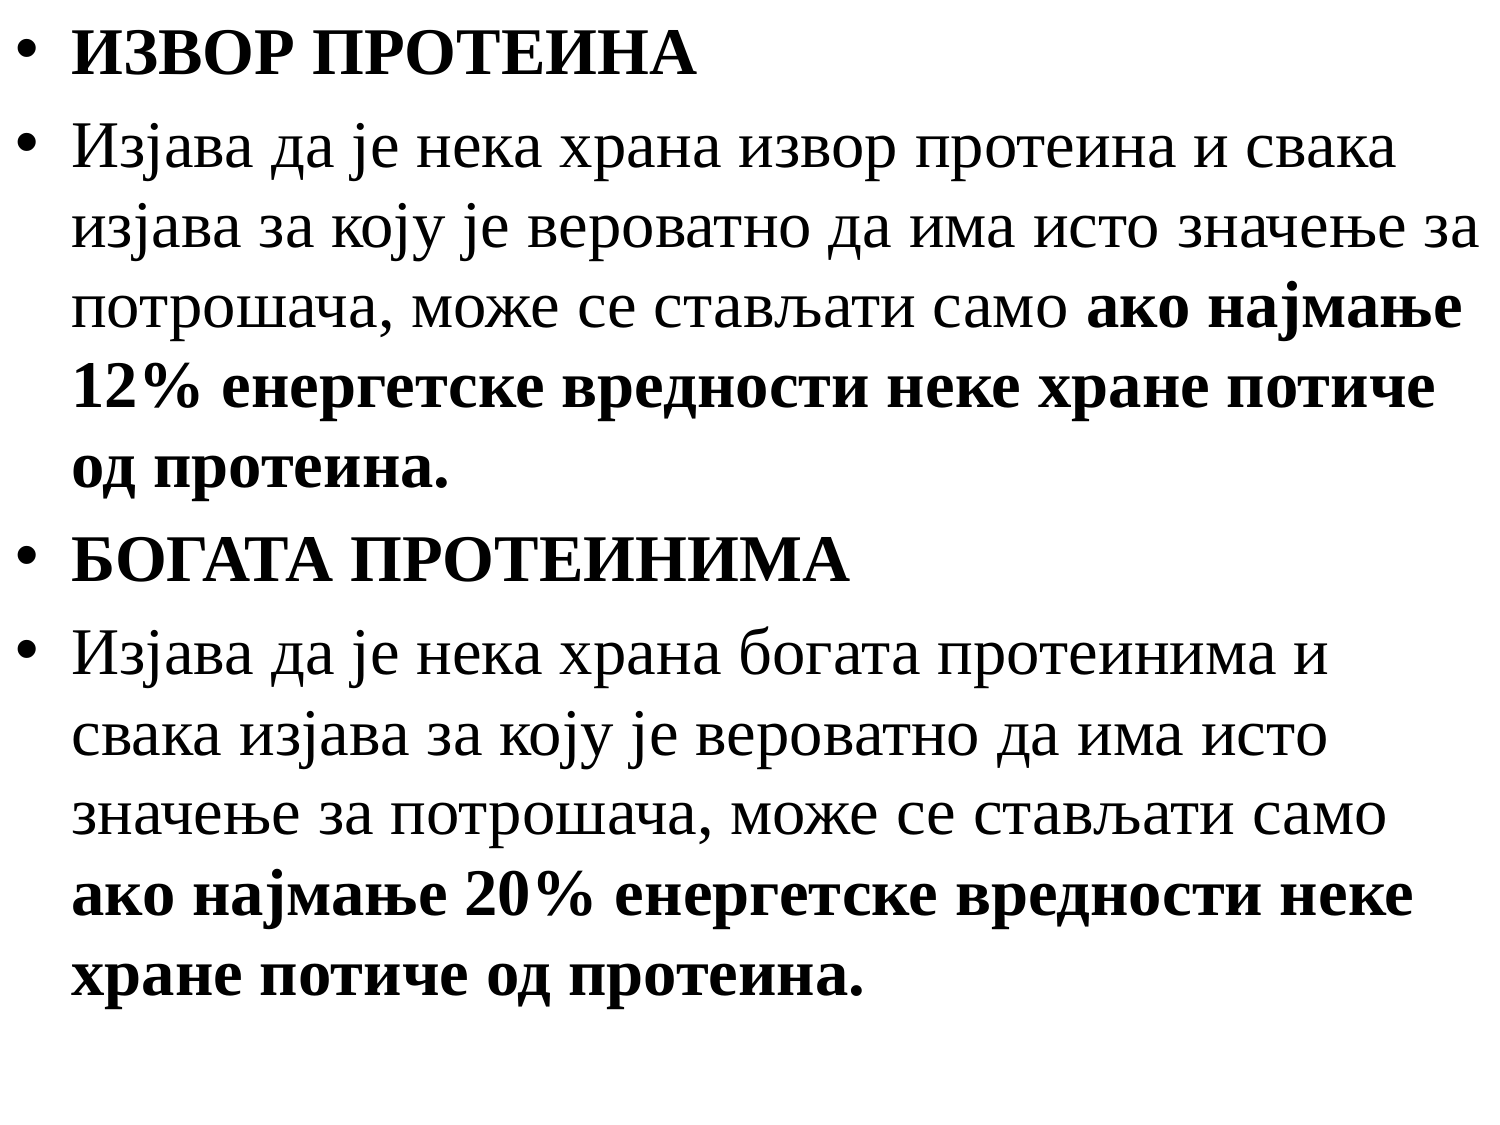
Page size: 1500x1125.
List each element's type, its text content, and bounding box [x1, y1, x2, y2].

list ИЗВОР ПРОТЕИНА Изјава да је нека храна извор протеина и свака изјава за коју је вероватно да има исто значење за потрошача, може се стављати само ако најмање 12% енергетске вредности неке хране потиче од протеина. БОГАТА ПРОТЕИНИМА Изјава да је нека храна богата протеинима и свака изјава за коју је вероватно да има исто значење за потрошача, може се стављати само ако најмање 20% енергетске вредности неке хране потиче од протеина. [0, 0, 1500, 1125]
